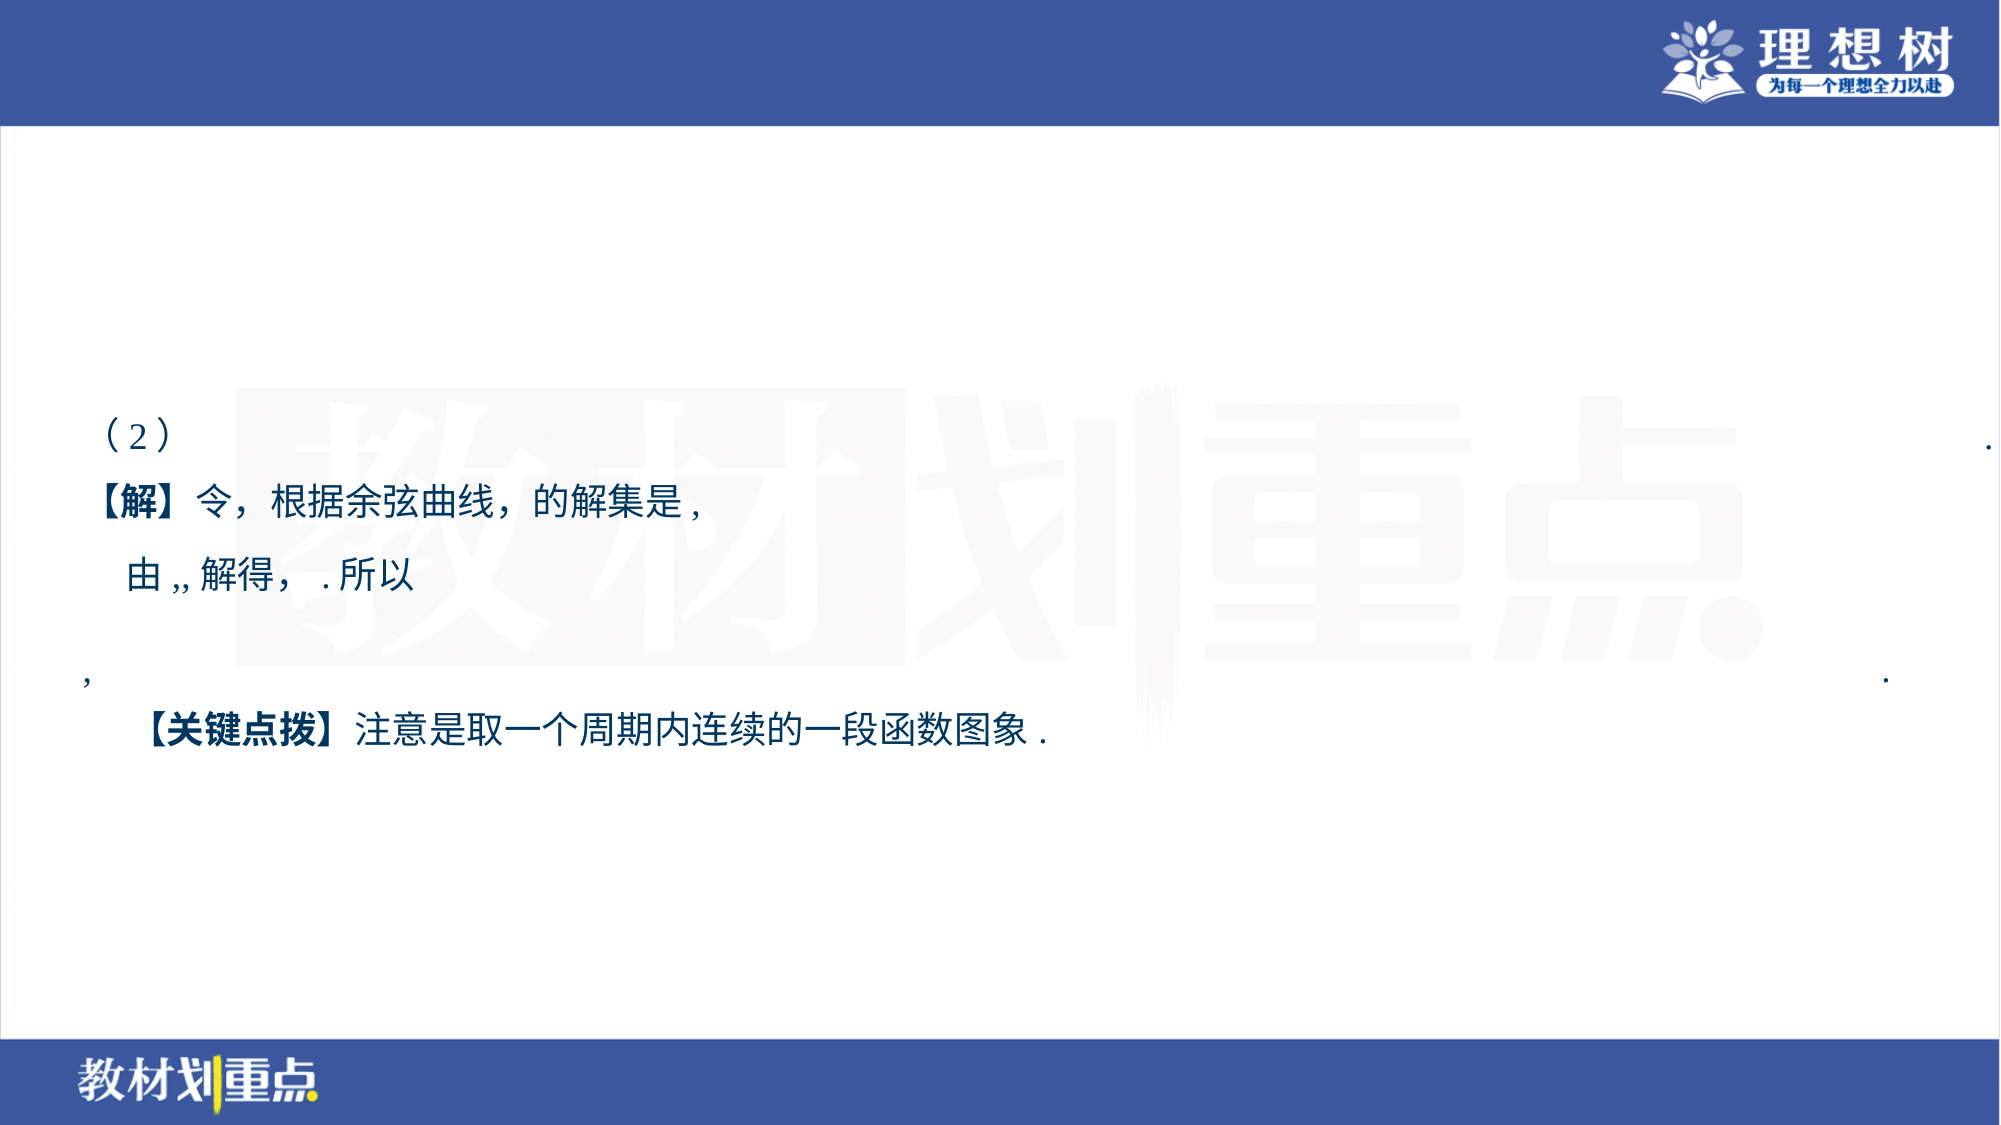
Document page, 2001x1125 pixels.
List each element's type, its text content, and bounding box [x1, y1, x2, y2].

picture [0, 0, 2000, 1125]
text_box 【关键点拨】注意是取一个周期内连续的一段函数图象. [82, 684, 1817, 744]
